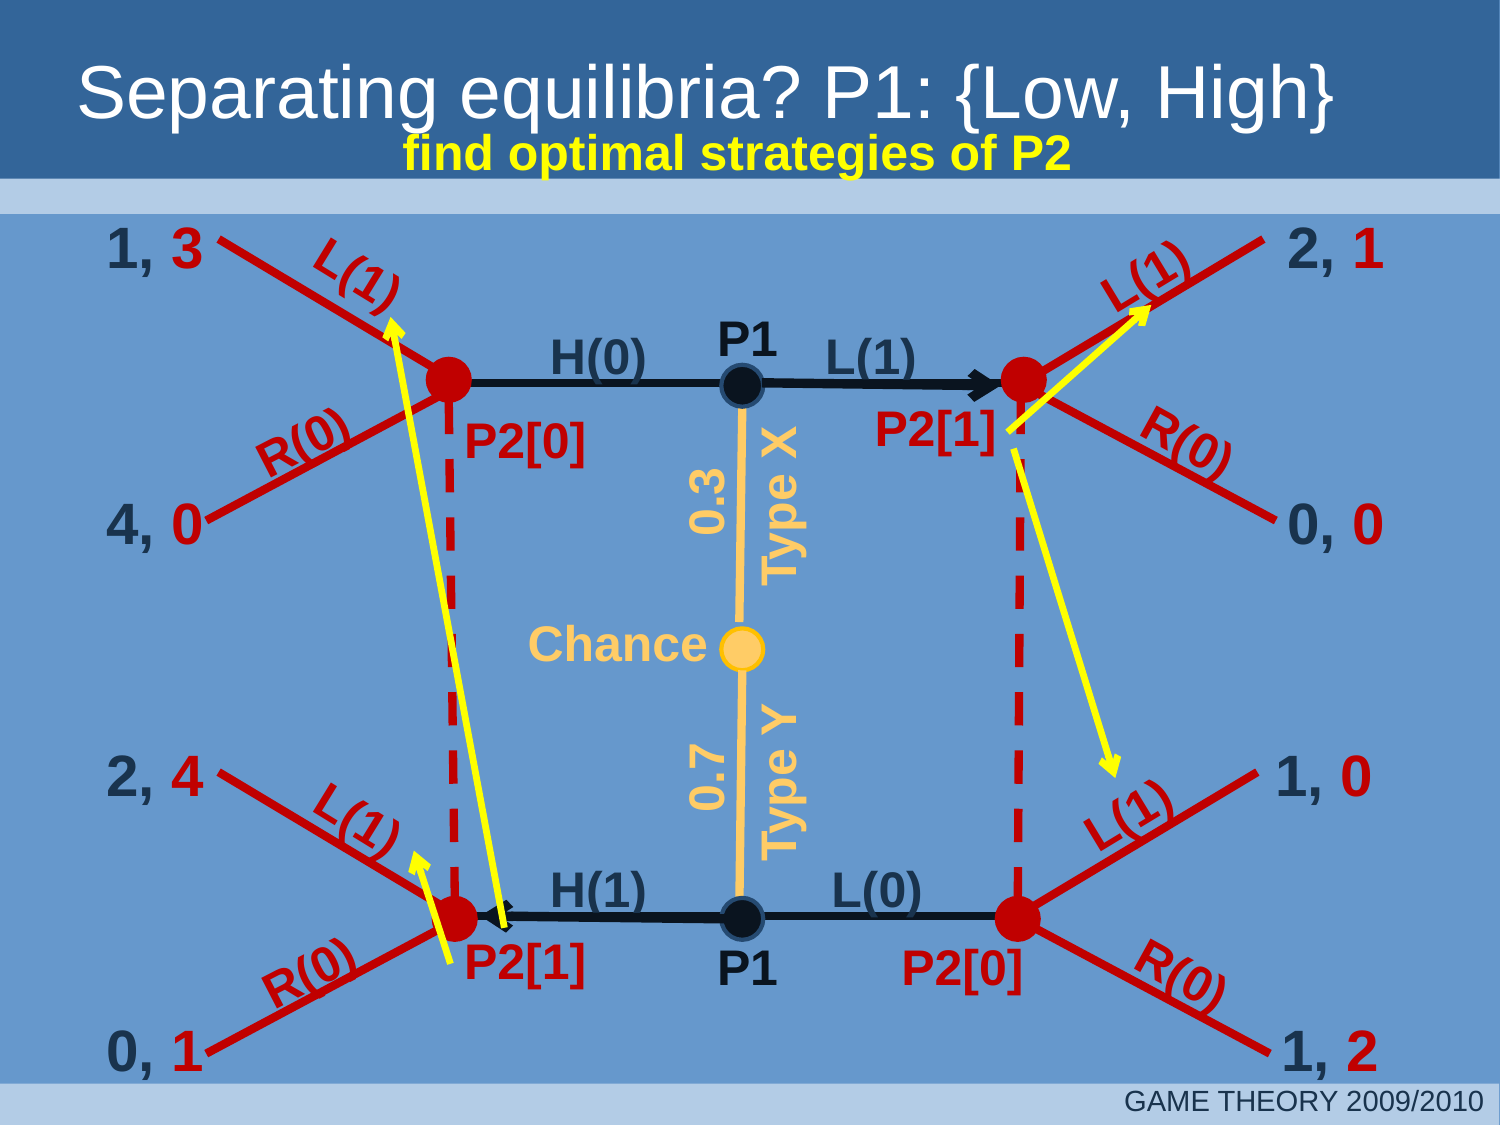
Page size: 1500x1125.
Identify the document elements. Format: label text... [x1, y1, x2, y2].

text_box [760, 307, 1155, 439]
title Separating equilibria? P1: {Low, High} [60, 29, 1450, 148]
text_box GAME THEORY 2009/2010 [1109, 1075, 1500, 1125]
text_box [1007, 304, 1152, 433]
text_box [375, 888, 489, 927]
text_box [761, 382, 1001, 387]
text_box find optimal strategies of P2 [387, 113, 1088, 188]
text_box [494, 915, 728, 920]
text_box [42, 202, 1447, 1092]
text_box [899, 562, 1230, 665]
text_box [141, 565, 754, 680]
